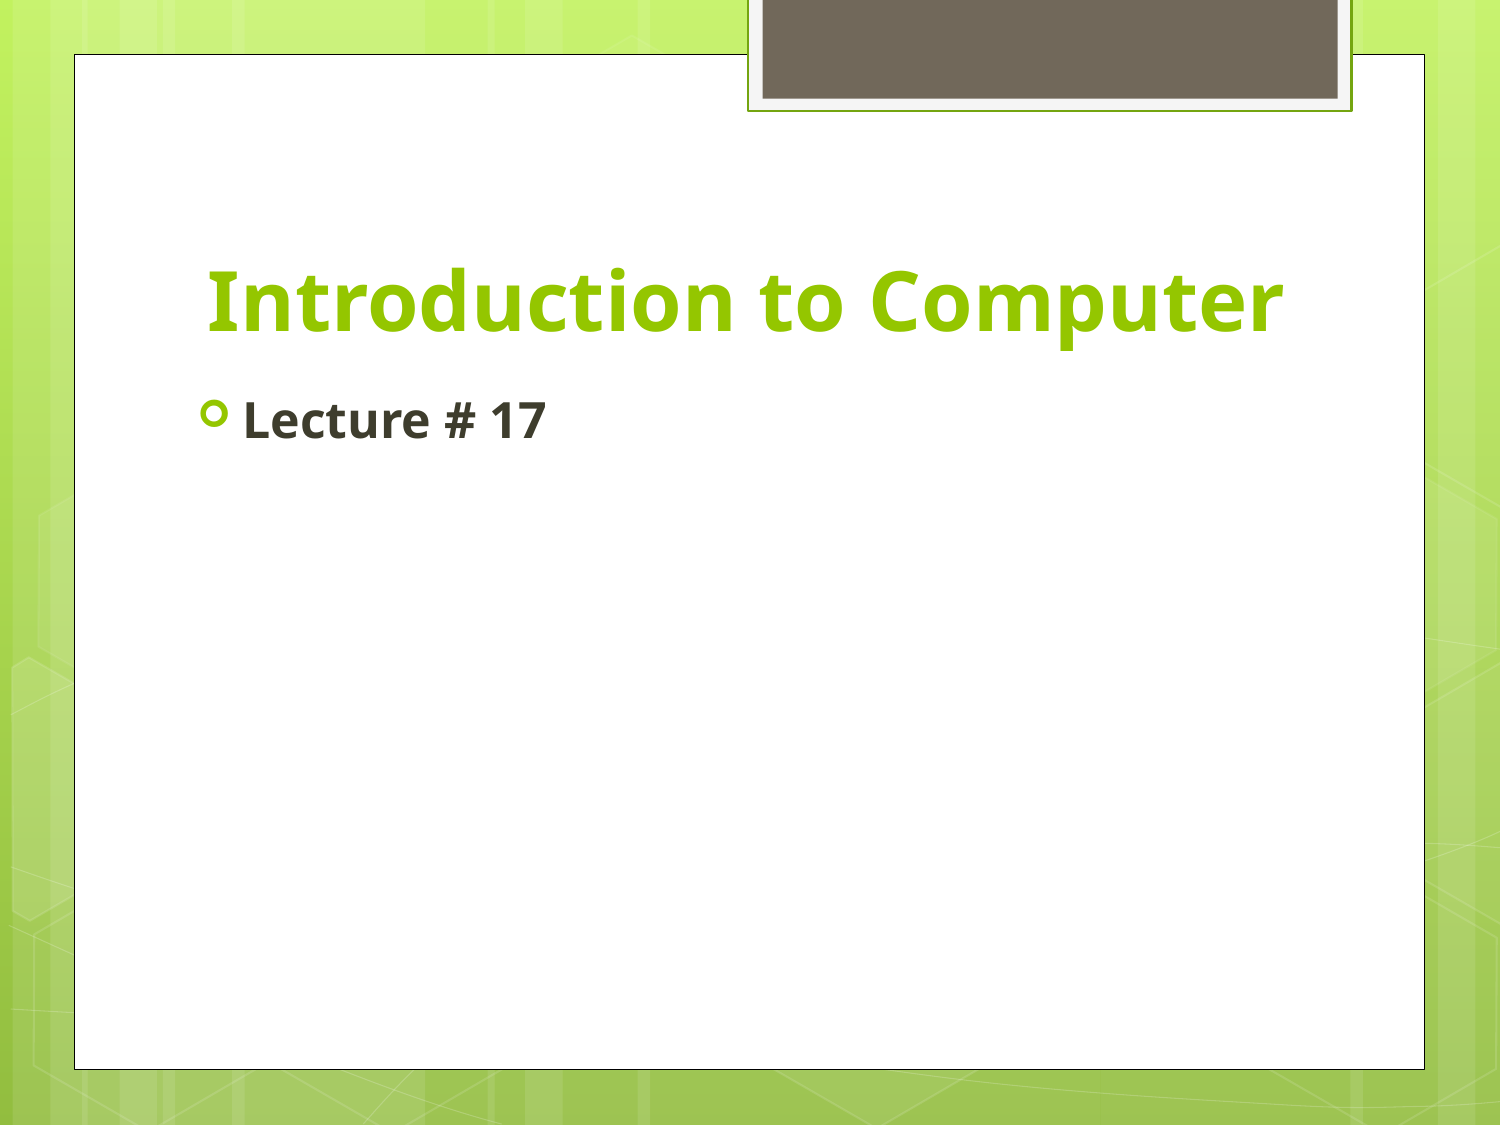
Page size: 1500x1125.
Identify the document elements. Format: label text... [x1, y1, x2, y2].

title Introduction to Computer [171, 168, 1324, 357]
list Lecture # 17 [171, 381, 1283, 957]
